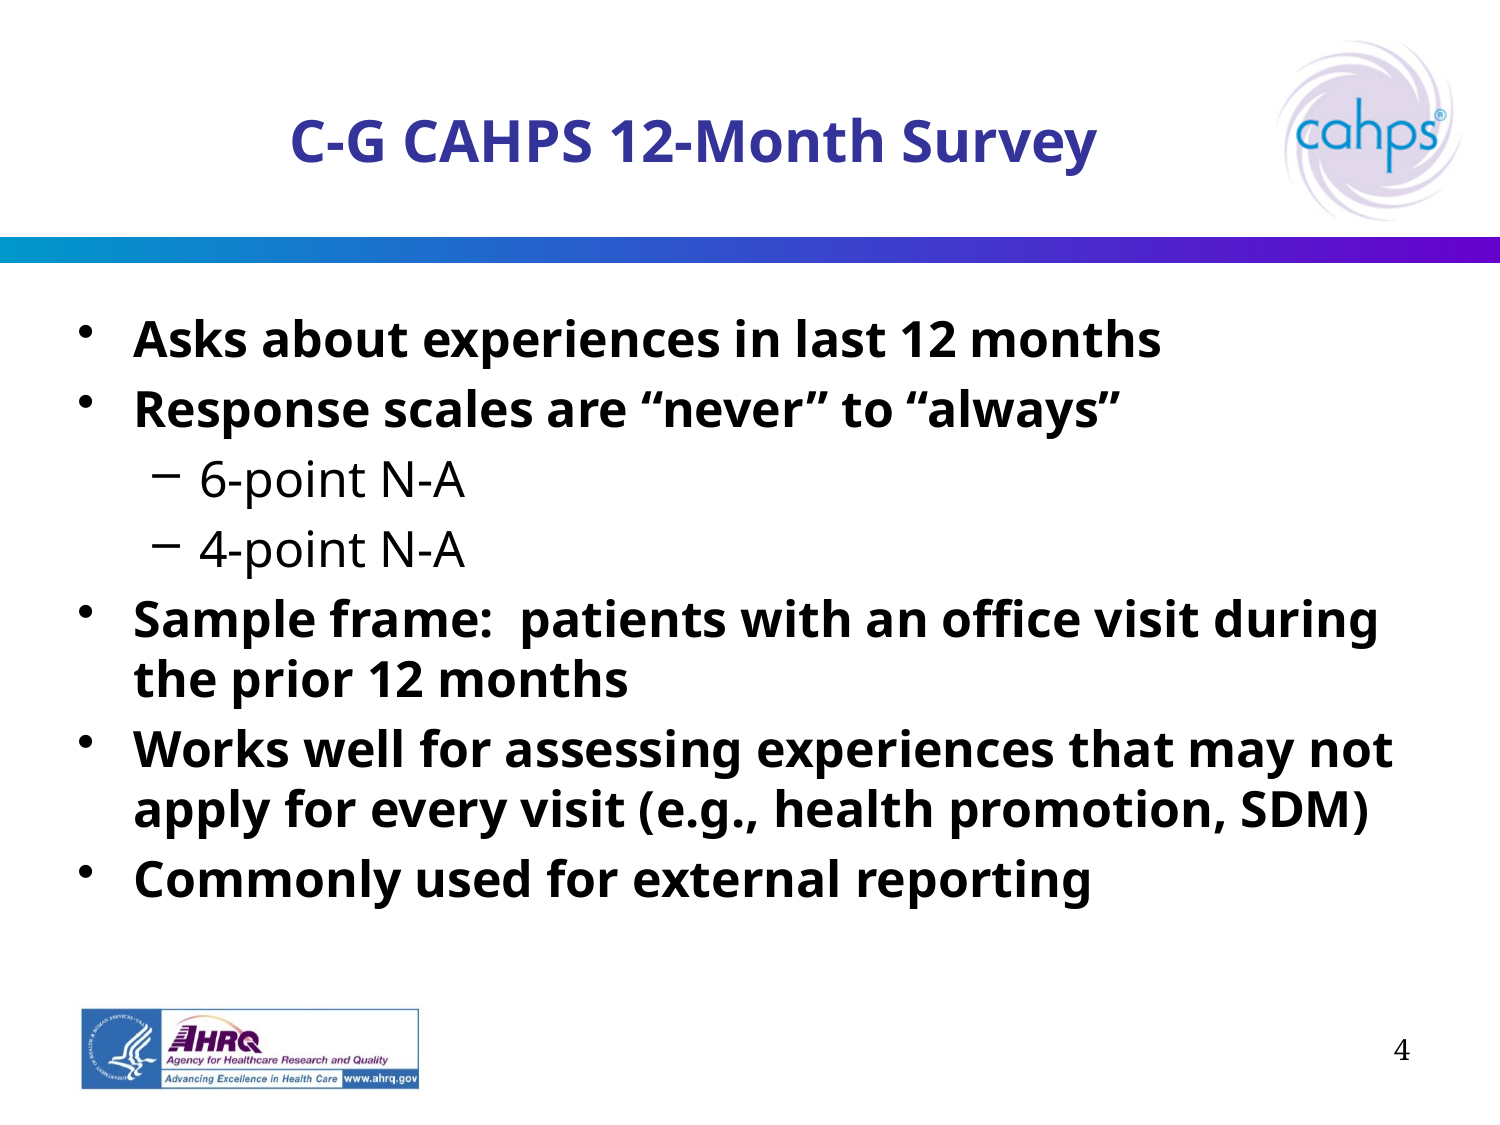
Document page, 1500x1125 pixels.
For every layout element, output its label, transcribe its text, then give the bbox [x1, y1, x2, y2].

picture [75, 1003, 425, 1096]
list Asks about experiences in last 12 months Response scales are “never” to “always” 6-point N-A 4-point N-A Sample frame: patients with an office visit during the prior 12 months Works well for assessing experiences that may not apply for every visit (e.g., health promotion, SDM) Commonly used for external reporting [62, 299, 1413, 919]
slide_number 4 [1074, 1024, 1425, 1100]
title C-G CAHPS 12-Month Survey [75, 45, 1313, 233]
picture [1275, 37, 1463, 225]
